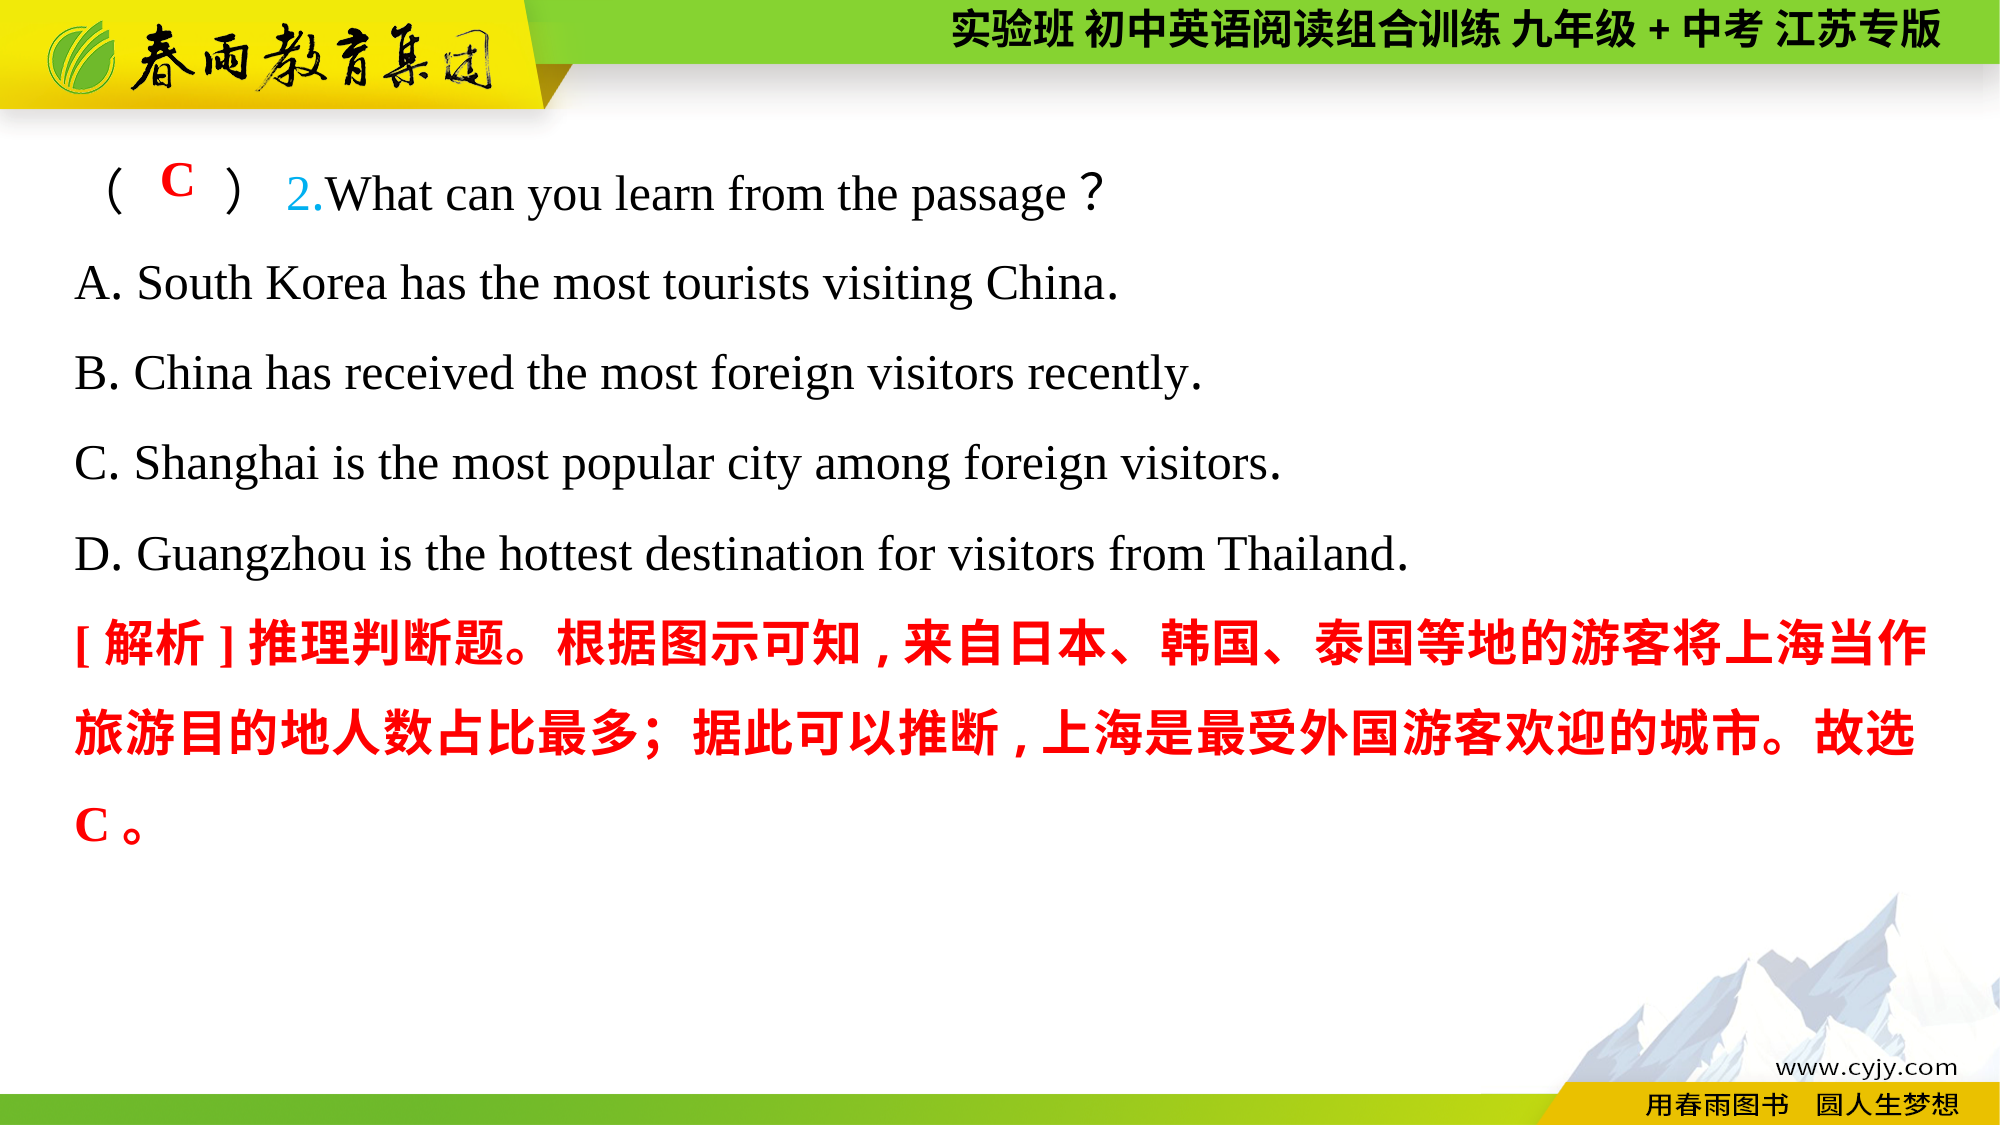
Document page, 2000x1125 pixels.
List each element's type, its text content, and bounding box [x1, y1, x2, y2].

picture [0, 0, 2000, 1125]
text_box C [145, 138, 212, 214]
list （ ）2.What can you learn from the passage？ A. South Korea has the most tourists visiting China. B. China has received the most foreign visitors recently. C. Shanghai is the most popular city among foreign visitors. D. Guangzhou is the hottest destination for visitors from Thailand. [59, 122, 1944, 574]
text_box [解析]推理判断题。根据图示可知,来自日本、韩国、泰国等地的游客将上海当作旅游目的地人数占比最多；据此可以推断,上海是最受外国游客欢迎的城市。故选C。 [59, 574, 1944, 860]
